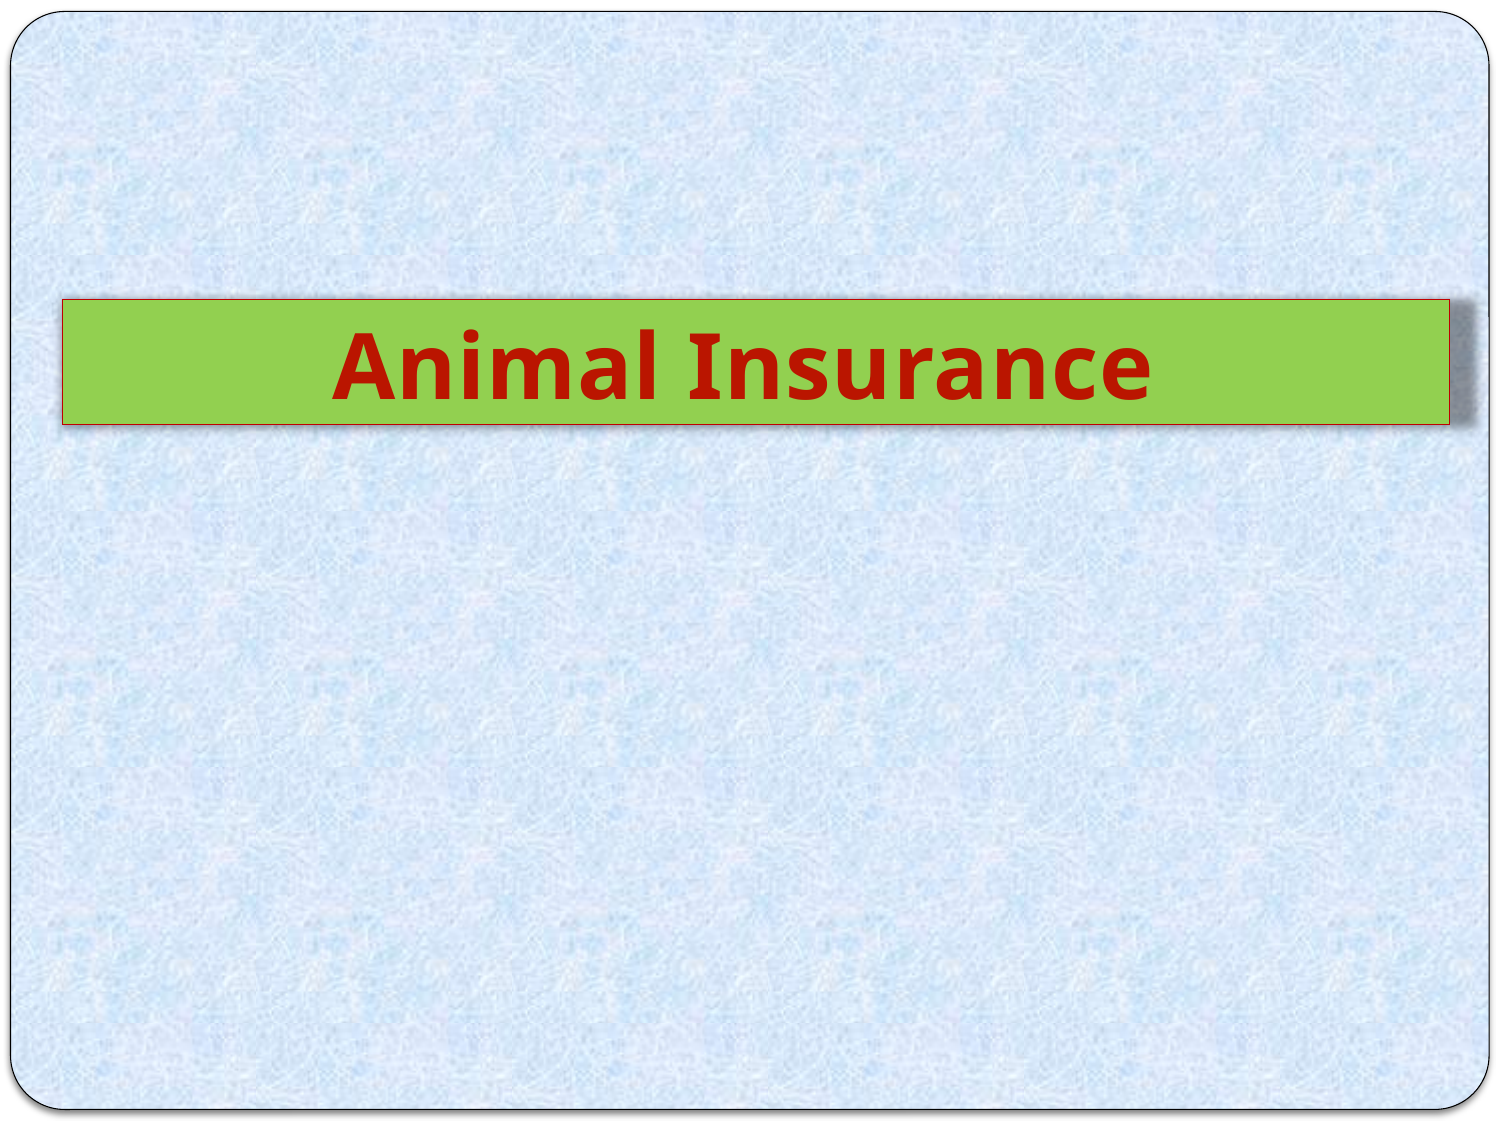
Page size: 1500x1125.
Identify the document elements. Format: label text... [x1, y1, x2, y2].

picture [12, 12, 1488, 1108]
text_box Animal Insurance [62, 299, 1450, 425]
